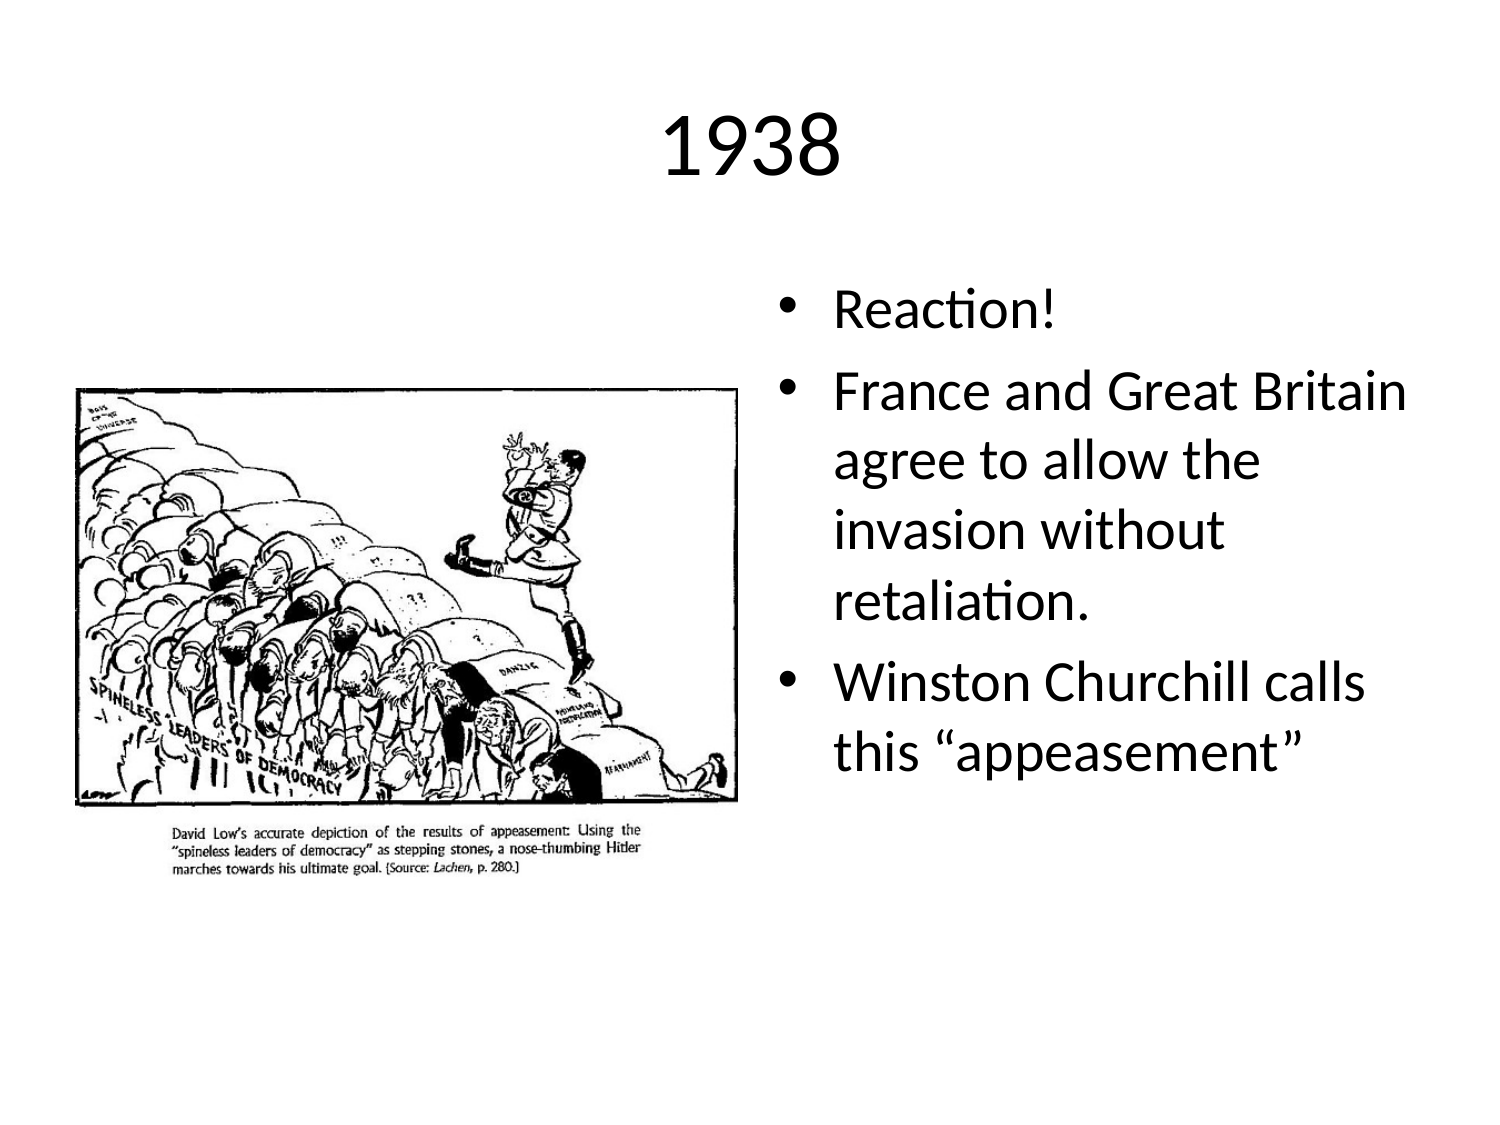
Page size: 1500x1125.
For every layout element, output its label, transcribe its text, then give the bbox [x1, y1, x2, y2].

list Reaction! France and Great Britain agree to allow the invasion without retaliation. Winston Churchill calls this “appeasement” [762, 262, 1425, 1005]
title 1938 [75, 45, 1425, 233]
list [74, 388, 738, 880]
